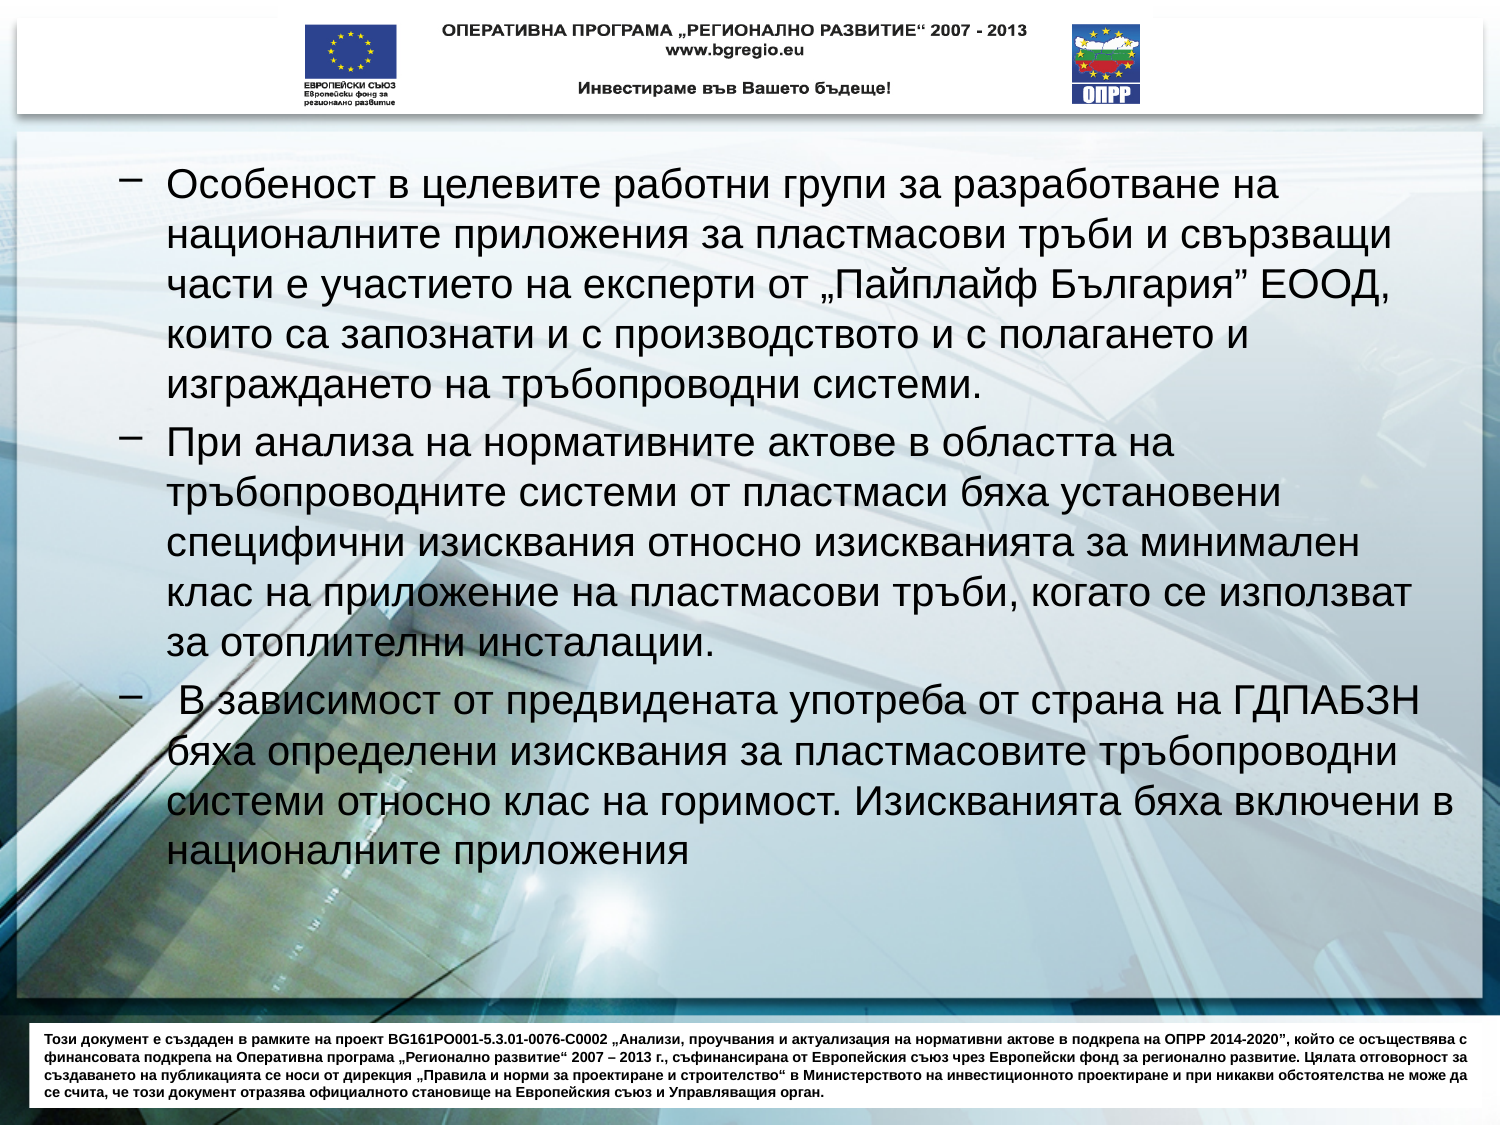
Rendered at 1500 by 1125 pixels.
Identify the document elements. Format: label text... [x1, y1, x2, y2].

picture [0, 0, 1500, 1125]
list Особеност в целевите работни групи за разработване на националните приложения за пластмасови тръби и свързващи части е участието на експерти от „Пайплайф България” ЕООД, които са запознати и с производството и с полагането и изграждането на тръбопроводни системи. При анализа на нормативните актове в областта на тръбопроводните системи от пластмаси бяха установени специфични изисквания относно изискванията за минимален клас на приложение на пластмасови тръби, когато се използват за отоплителни инсталации. В зависимост от предвидената употреба от страна на ГДПАБЗН бяха определени изисквания за пластмасовите тръбопроводни системи относно клас на горимост. Изискванията бяха включени в националните приложения [29, 148, 1471, 988]
